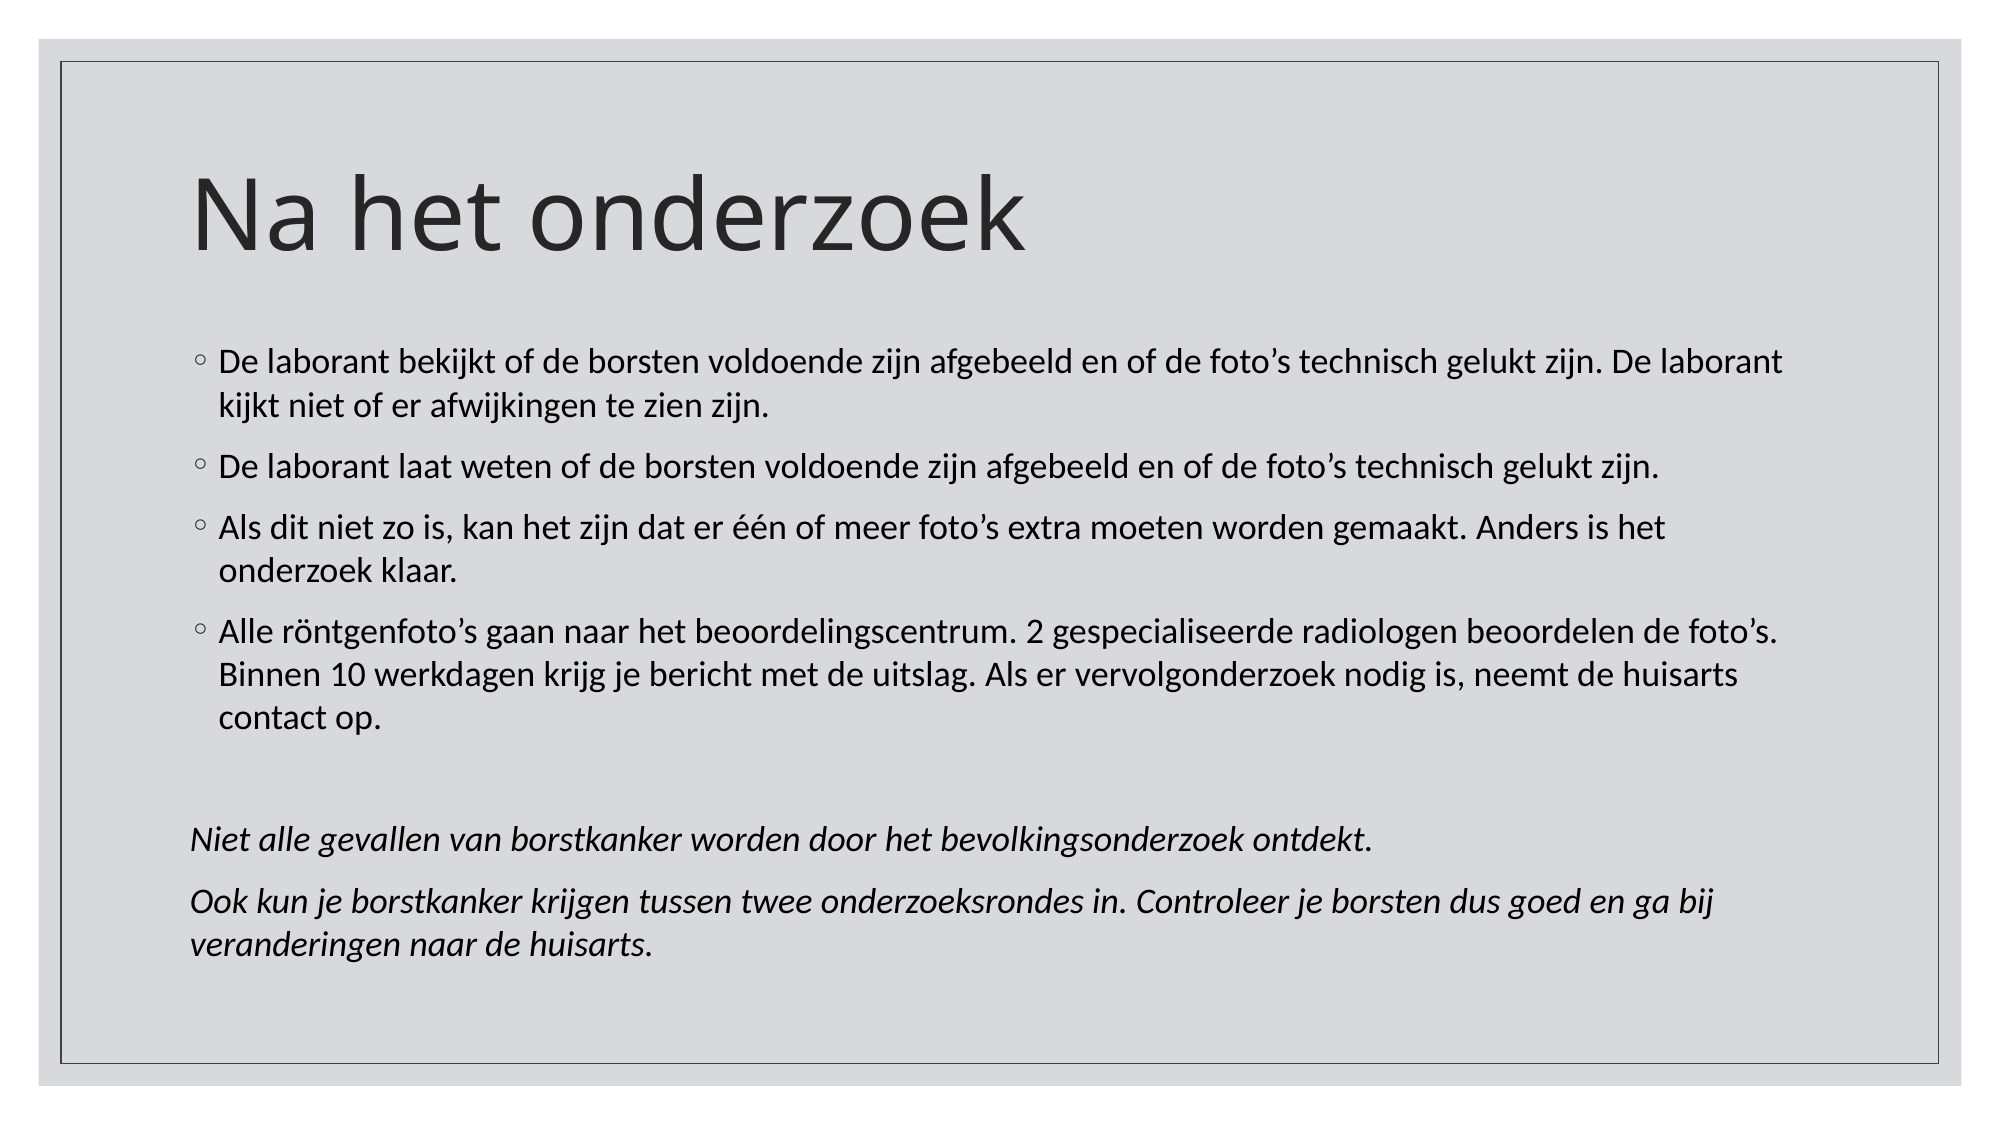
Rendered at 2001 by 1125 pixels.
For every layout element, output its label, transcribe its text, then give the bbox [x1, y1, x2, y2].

title Na het onderzoek [174, 105, 1825, 330]
list De laborant bekijkt of de borsten voldoende zijn afgebeeld en of de foto’s technisch gelukt zijn. De laborant kijkt niet of er afwijkingen te zien zijn. De laborant laat weten of de borsten voldoende zijn afgebeeld en of de foto’s technisch gelukt zijn. Als dit niet zo is, kan het zijn dat er één of meer foto’s extra moeten worden gemaakt. Anders is het onderzoek klaar. Alle röntgenfoto’s gaan naar het beoordelingscentrum. 2 gespecialiseerde radiologen beoordelen de foto’s. Binnen 10 werkdagen krijg je bericht met de uitslag. Als er vervolgonderzoek nodig is, neemt de huisarts contact op. Niet alle gevallen van borstkanker worden door het bevolkingsonderzoek ontdekt. Ook kun je borstkanker krijgen tussen twee onderzoeksrondes in. Controleer je borsten dus goed en ga bij veranderingen naar de huisarts. [174, 330, 1825, 976]
